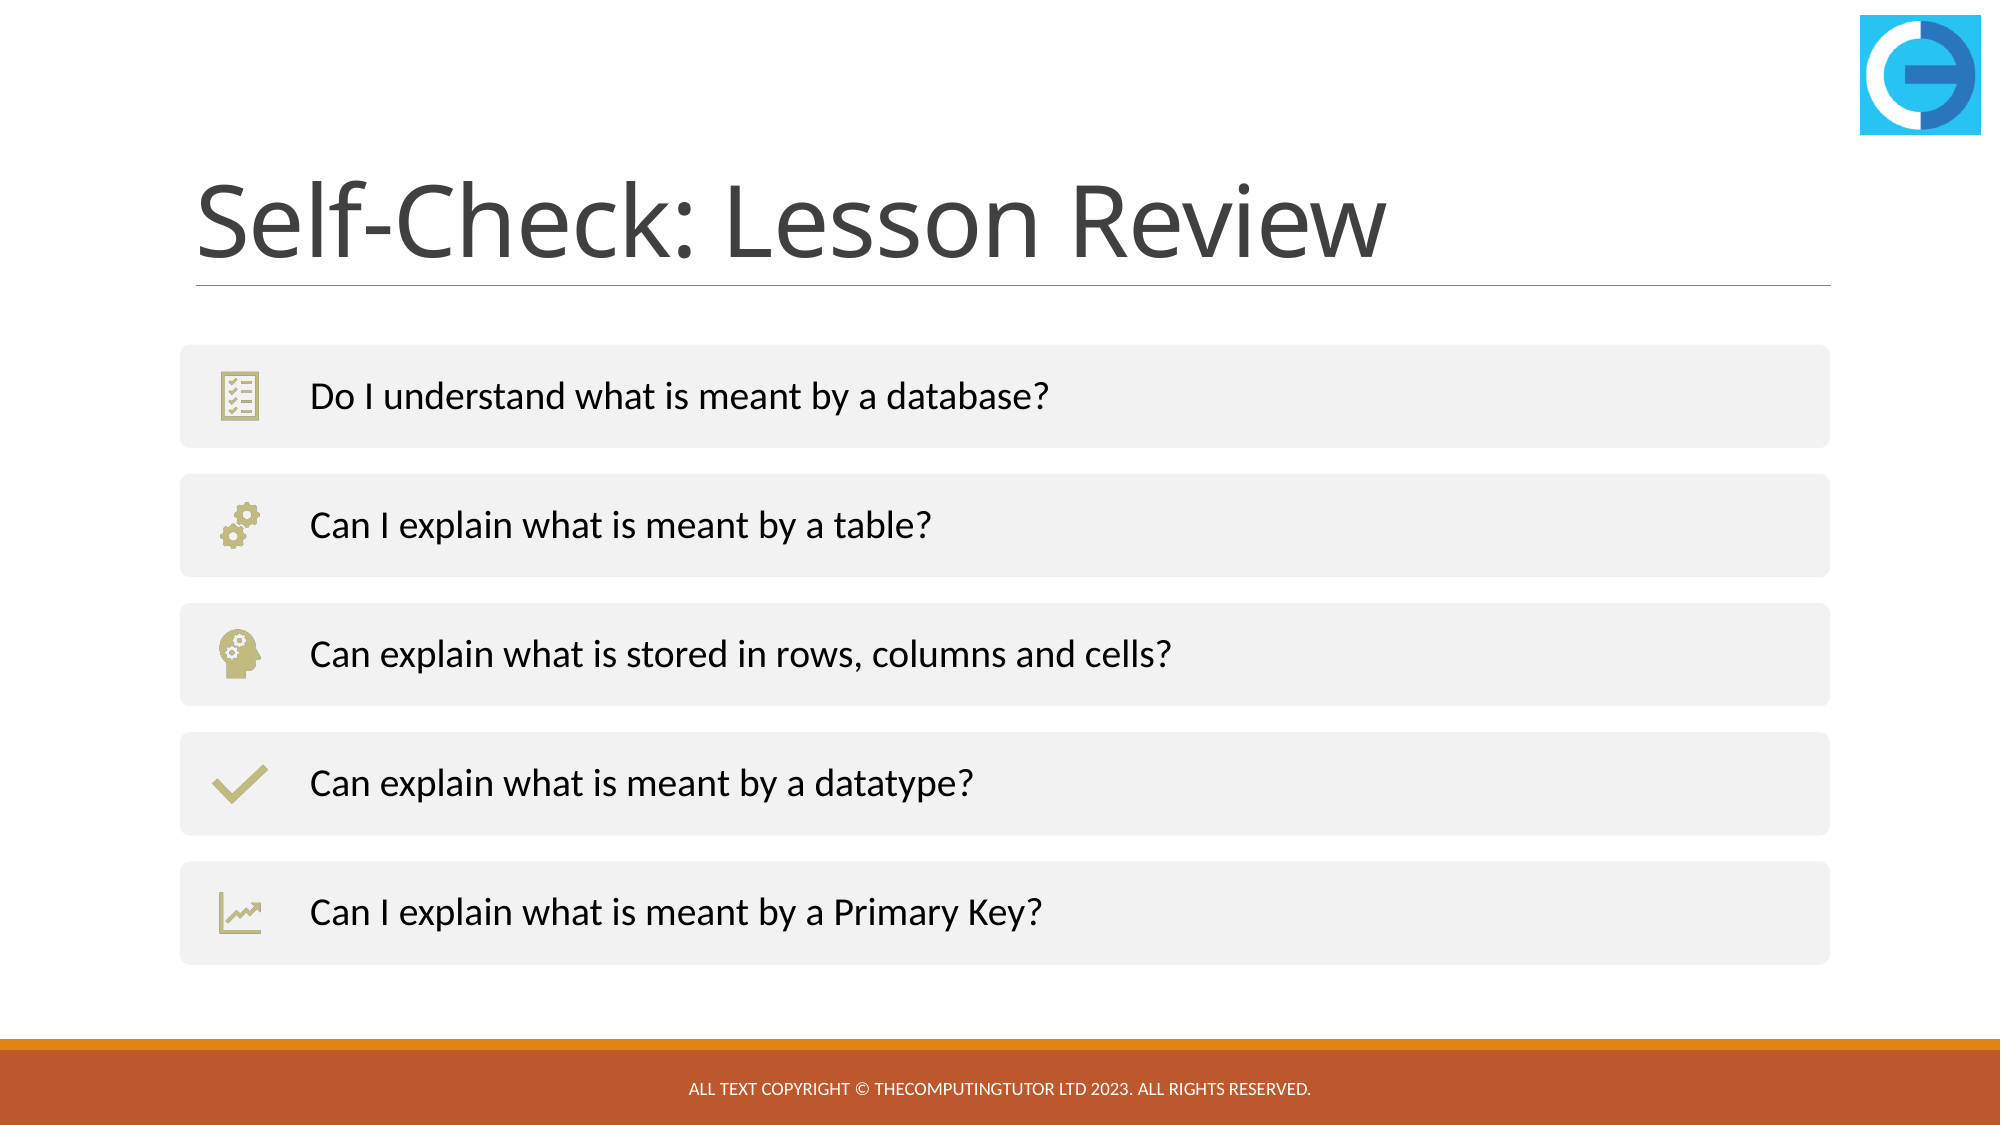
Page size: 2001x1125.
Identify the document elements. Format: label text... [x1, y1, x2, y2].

title Self-Check: Lesson Review [180, 47, 1830, 285]
footer All text copyright © TheComputingTutor Ltd 2023. All rights Reserved. [604, 1059, 1396, 1120]
picture [1860, 15, 1981, 135]
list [179, 343, 1831, 966]
